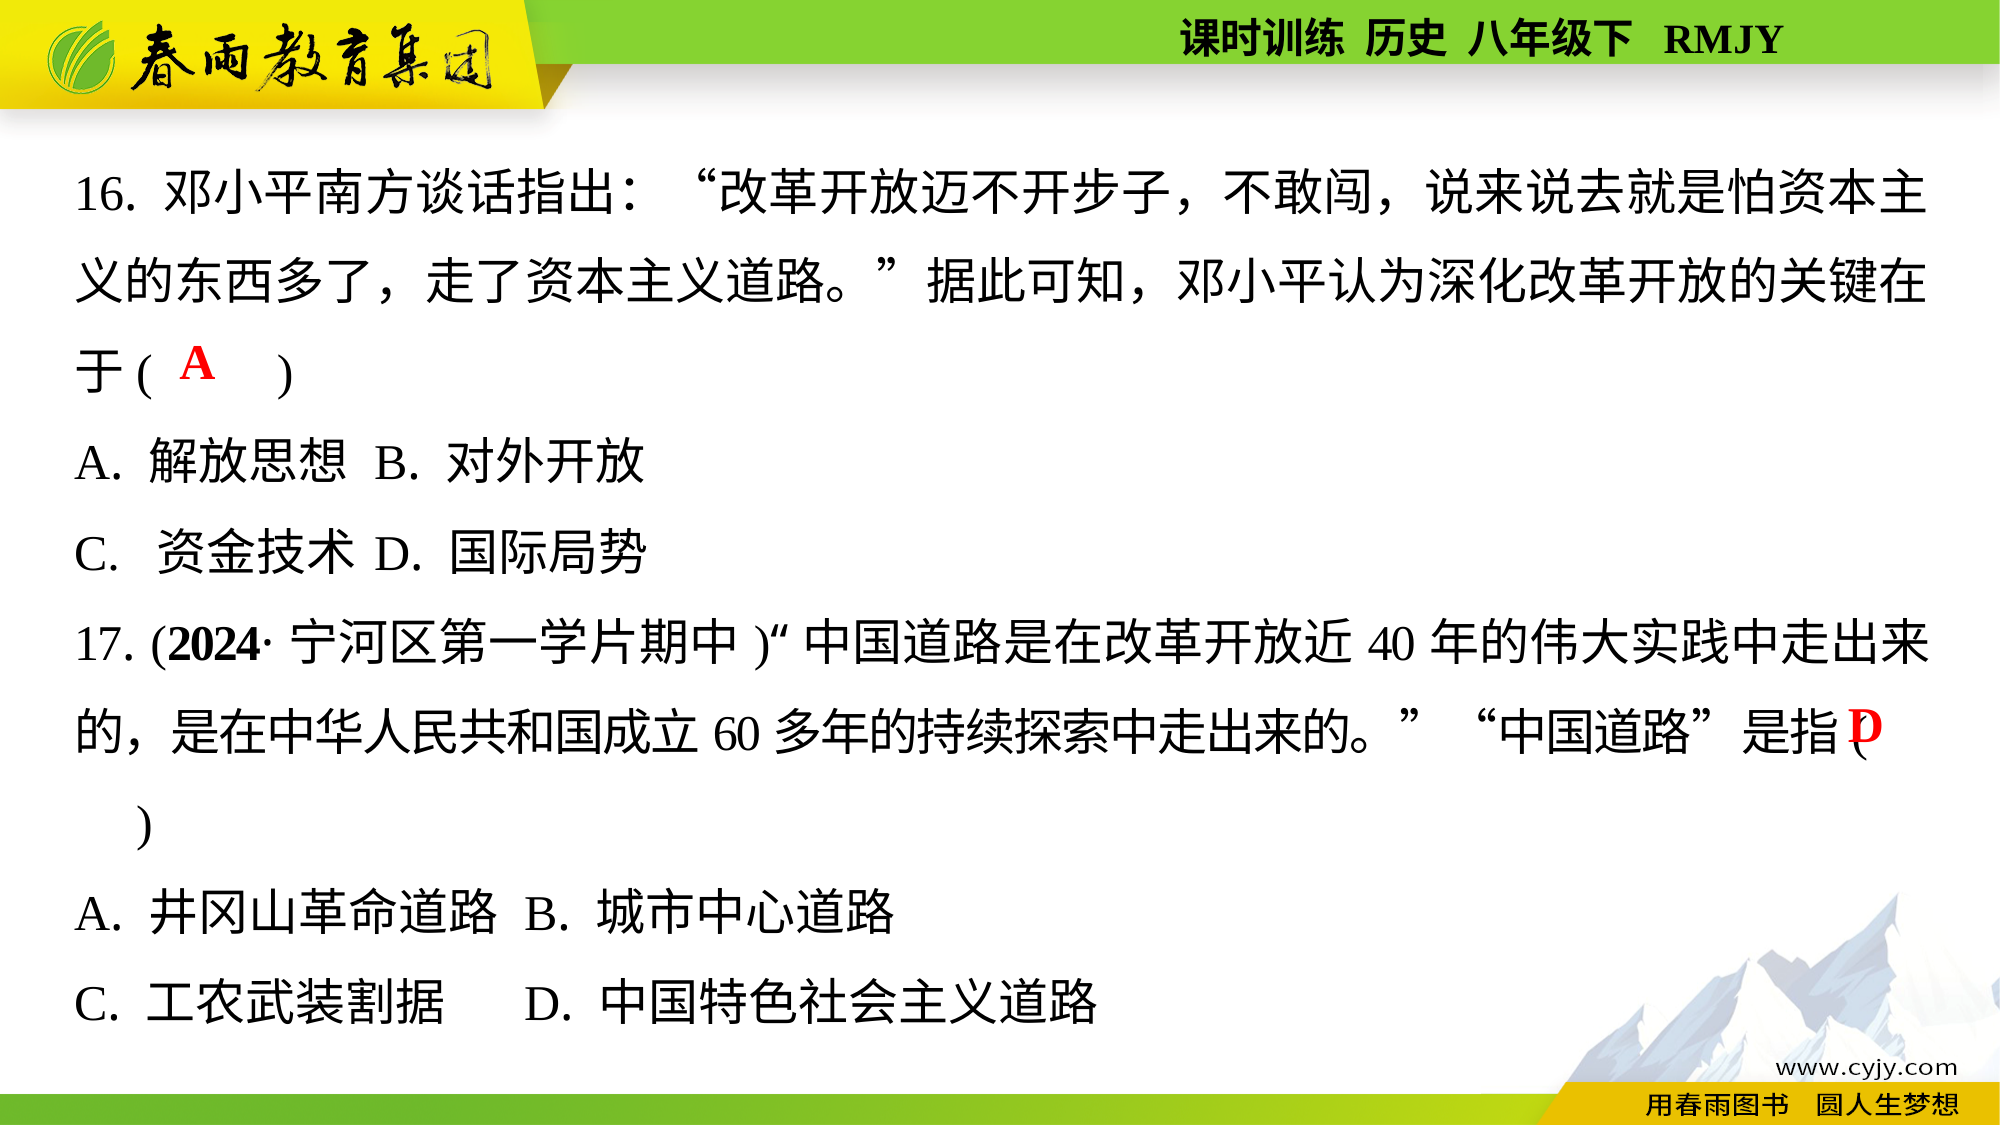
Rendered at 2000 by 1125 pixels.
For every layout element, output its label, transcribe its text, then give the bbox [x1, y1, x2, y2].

text_box D [1833, 685, 1899, 760]
list 16. 邓小平南方谈话指出：“改革开放迈不开步子，不敢闯，说来说去就是怕资本主义的东西多了，走了资本主义道路。”据此可知，邓小平认为深化改革开放的关键在于( ) A. 解放思想 B. 对外开放 C. 资金技术 D. 国际局势 17. (2024·宁河区第一学片期中)“中国道路是在改革开放近40年的伟大实践中走出来的，是在中华人民共和国成立60多年的持续探索中走出来的。”“中国道路”是指( ) A. 井冈山革命道路 B. 城市中心道路 C. 工农武装割据 D. 中国特色社会主义道路 [59, 122, 1944, 956]
picture [0, 0, 2000, 1125]
text_box A [164, 321, 231, 397]
